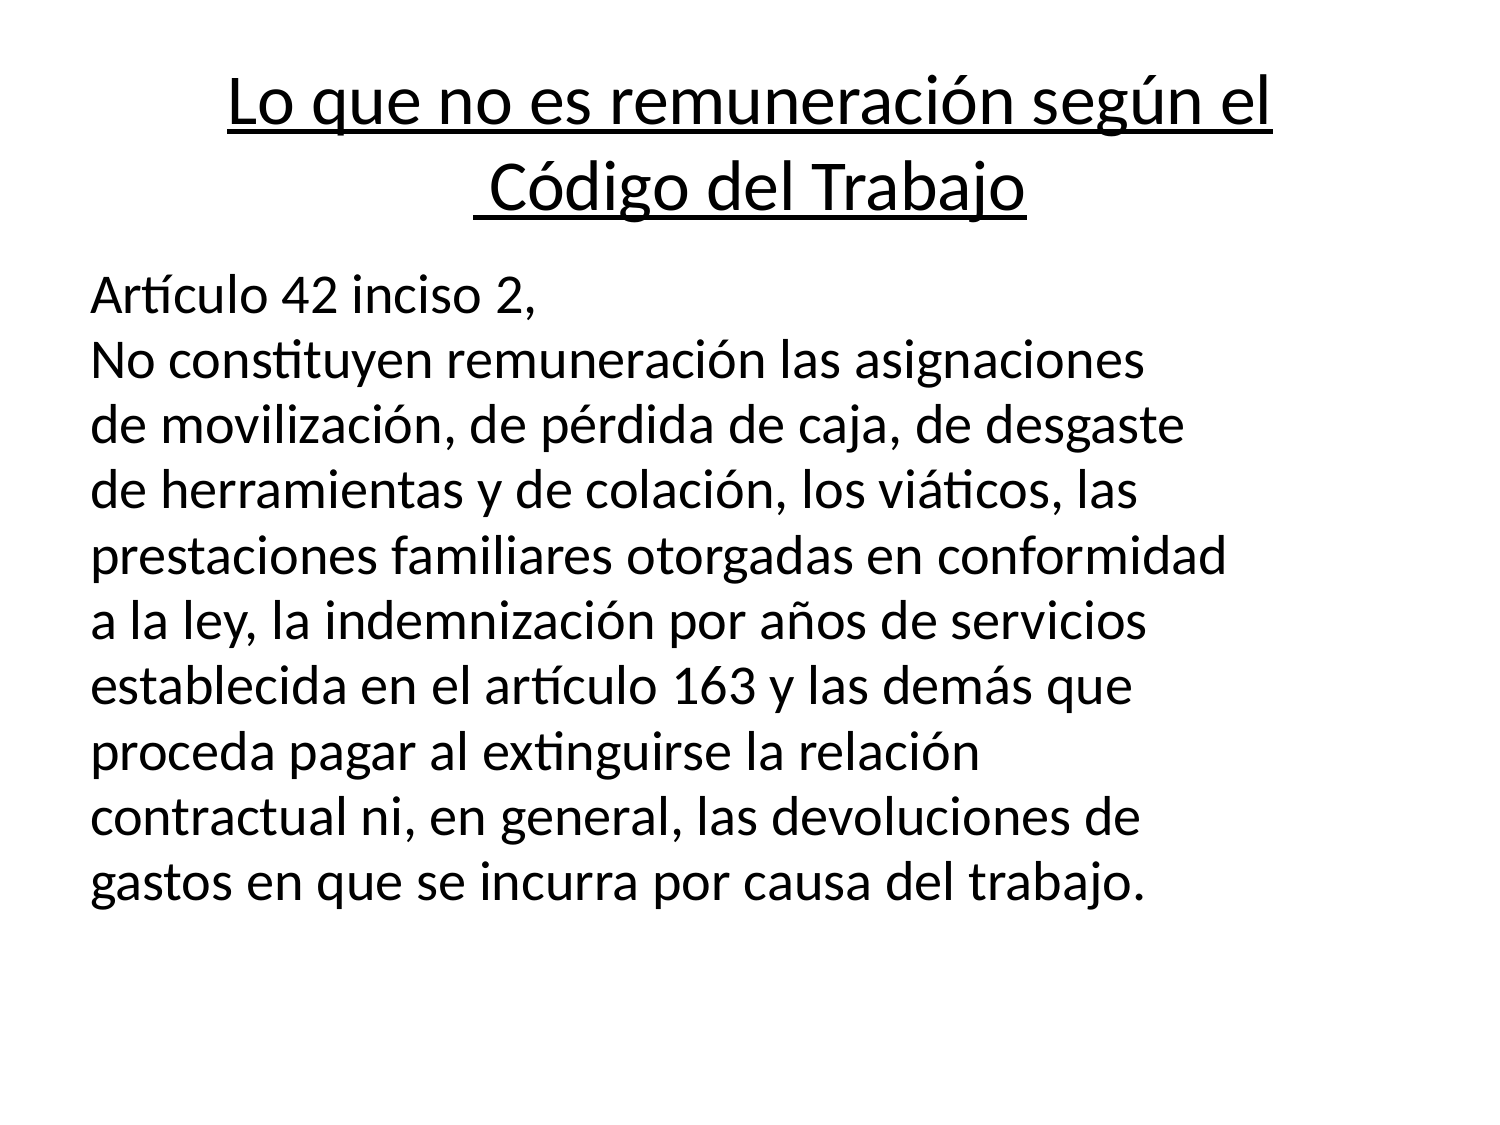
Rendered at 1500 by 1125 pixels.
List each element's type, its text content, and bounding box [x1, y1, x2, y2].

list Artículo 42 inciso 2, No constituyen remuneración las asignaciones de movilización, de pérdida de caja, de desgaste de herramientas y de colación, los viáticos, las prestaciones familiares otorgadas en conformidad a la ley, la indemnización por años de servicios establecida en el artículo 163 y las demás que proceda pagar al extinguirse la relación contractual ni, en general, las devoluciones de gastos en que se incurra por causa del trabajo. [74, 262, 1426, 1006]
title Lo que no es remuneración según el Código del Trabajo [74, 44, 1426, 233]
